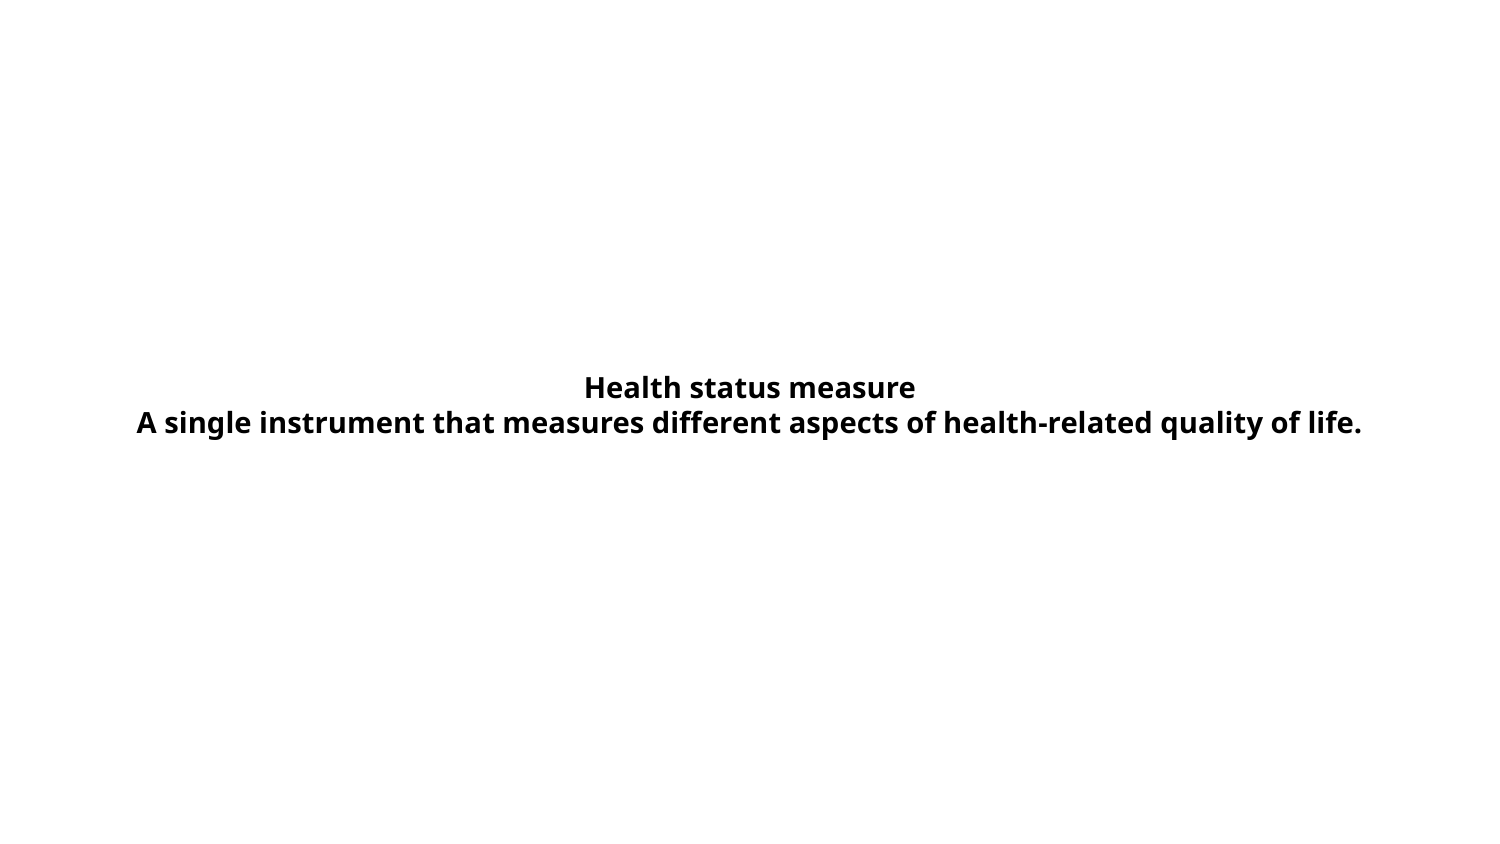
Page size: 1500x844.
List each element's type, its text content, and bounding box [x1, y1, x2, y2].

title Health status measure A single instrument that measures different aspects of health-related quality of life. [51, 352, 1449, 491]
